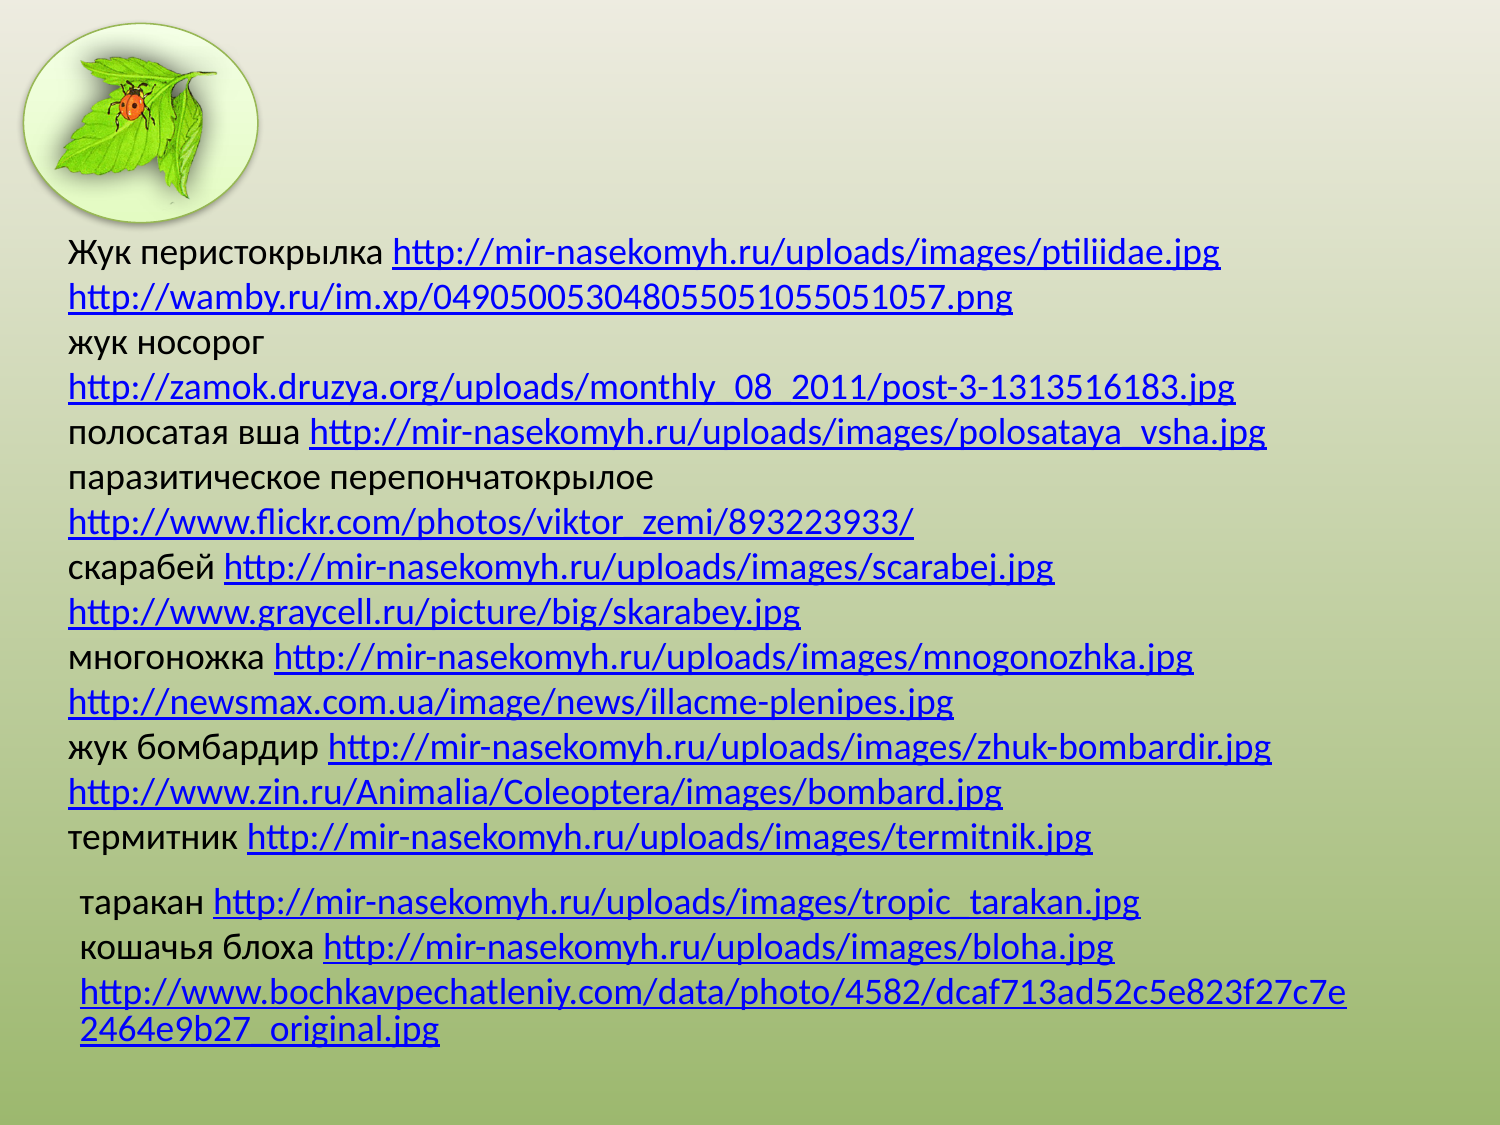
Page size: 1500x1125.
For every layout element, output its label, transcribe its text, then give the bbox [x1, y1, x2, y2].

picture [46, 35, 227, 211]
text_box Жук перистокрылка http://mir-nasekomyh.ru/uploads/images/ptiliidae.jpg http://wamby.ru/im.xp/049050053048055051055051057.png жук носорог http://zamok.druzya.org/uploads/monthly_08_2011/post-3-1313516183.jpg полосатая вша http://mir-nasekomyh.ru/uploads/images/polosataya_vsha.jpg паразитическое перепончатокрылое http://www.flickr.com/photos/viktor_zemi/893223933/ скарабей http://mir-nasekomyh.ru/uploads/images/scarabej.jpg http://www.graycell.ru/picture/big/skarabey.jpg многоножка http://mir-nasekomyh.ru/uploads/images/mnogonozhka.jpg http://newsmax.com.ua/image/news/illacme-plenipes.jpg жук бомбардир http://mir-nasekomyh.ru/uploads/images/zhuk-bombardir.jpg http://www.zin.ru/Animalia/Coleoptera/images/bombard.jpg термитник http://mir-nasekomyh.ru/uploads/images/termitnik.jpg [53, 219, 1436, 865]
text_box таракан http://mir-nasekomyh.ru/uploads/images/tropic_tarakan.jpg кошачья блоха http://mir-nasekomyh.ru/uploads/images/bloha.jpg http://www.bochkavpechatleniy.com/data/photo/4582/dcaf713ad52c5e823f27c7e2464e9b27_original.jpg [64, 869, 1365, 1020]
